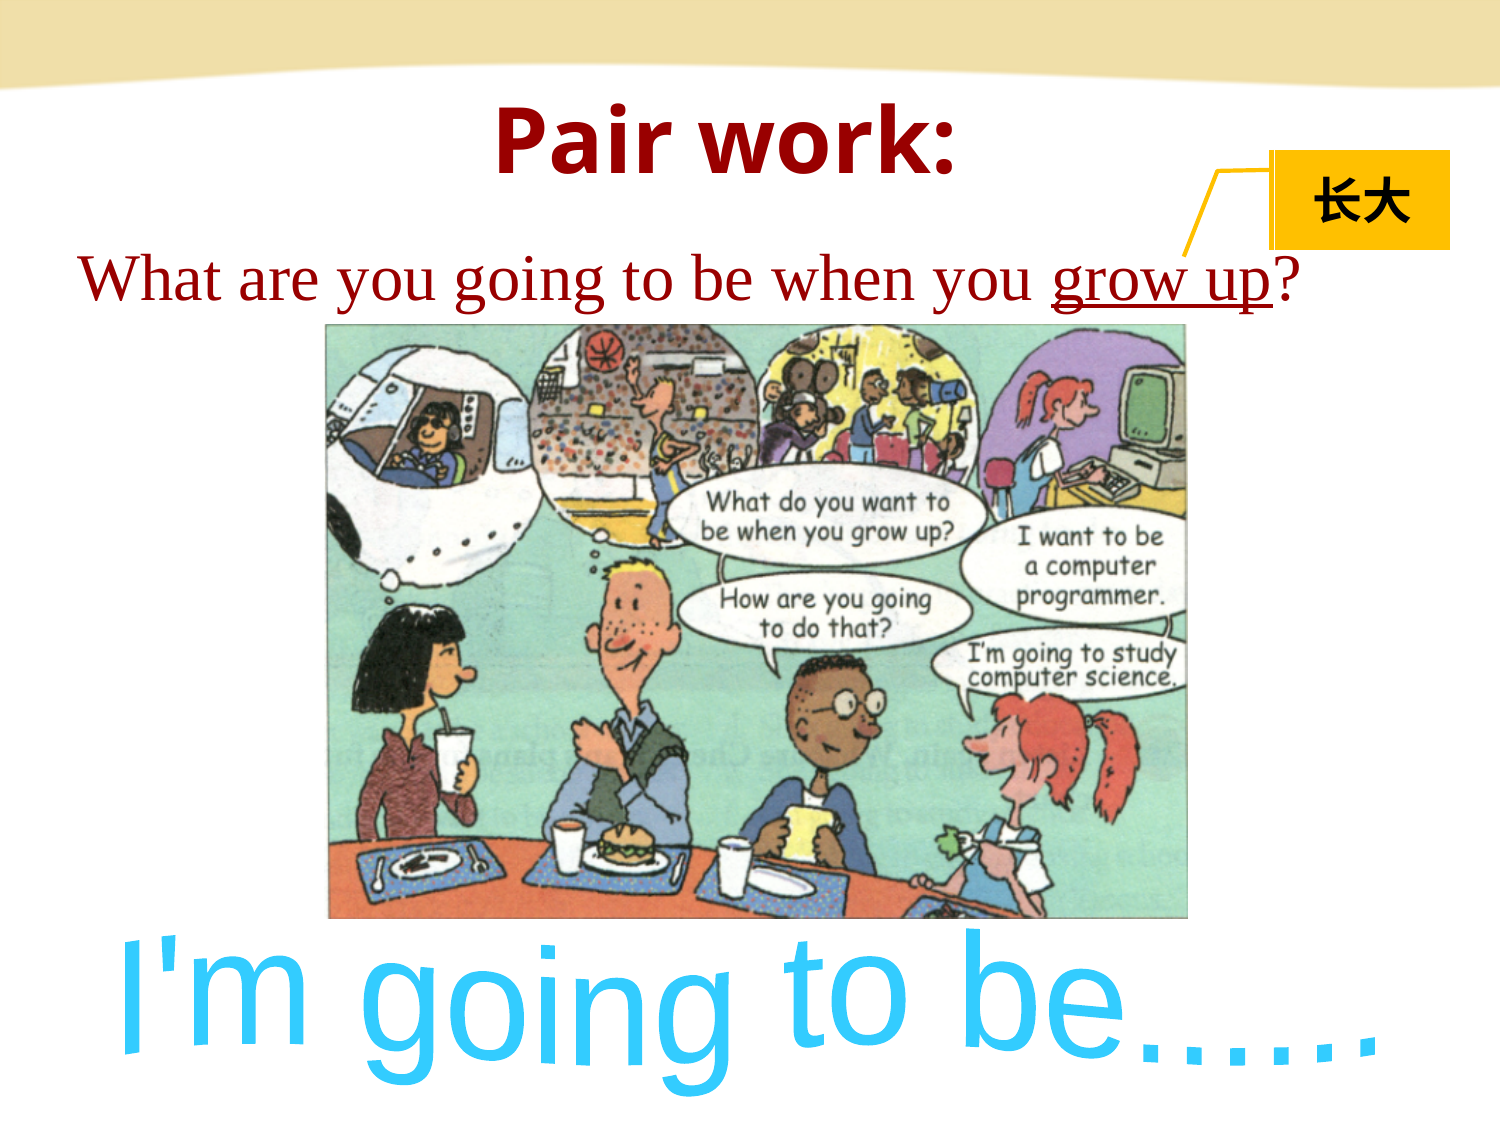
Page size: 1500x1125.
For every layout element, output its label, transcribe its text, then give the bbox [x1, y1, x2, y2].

text_box 长大 [1181, 149, 1274, 258]
text_box 长大 [1275, 150, 1450, 250]
picture [0, 0, 1500, 1125]
text_box Pair work: What are you going to be when you grow up? [62, 74, 1387, 322]
